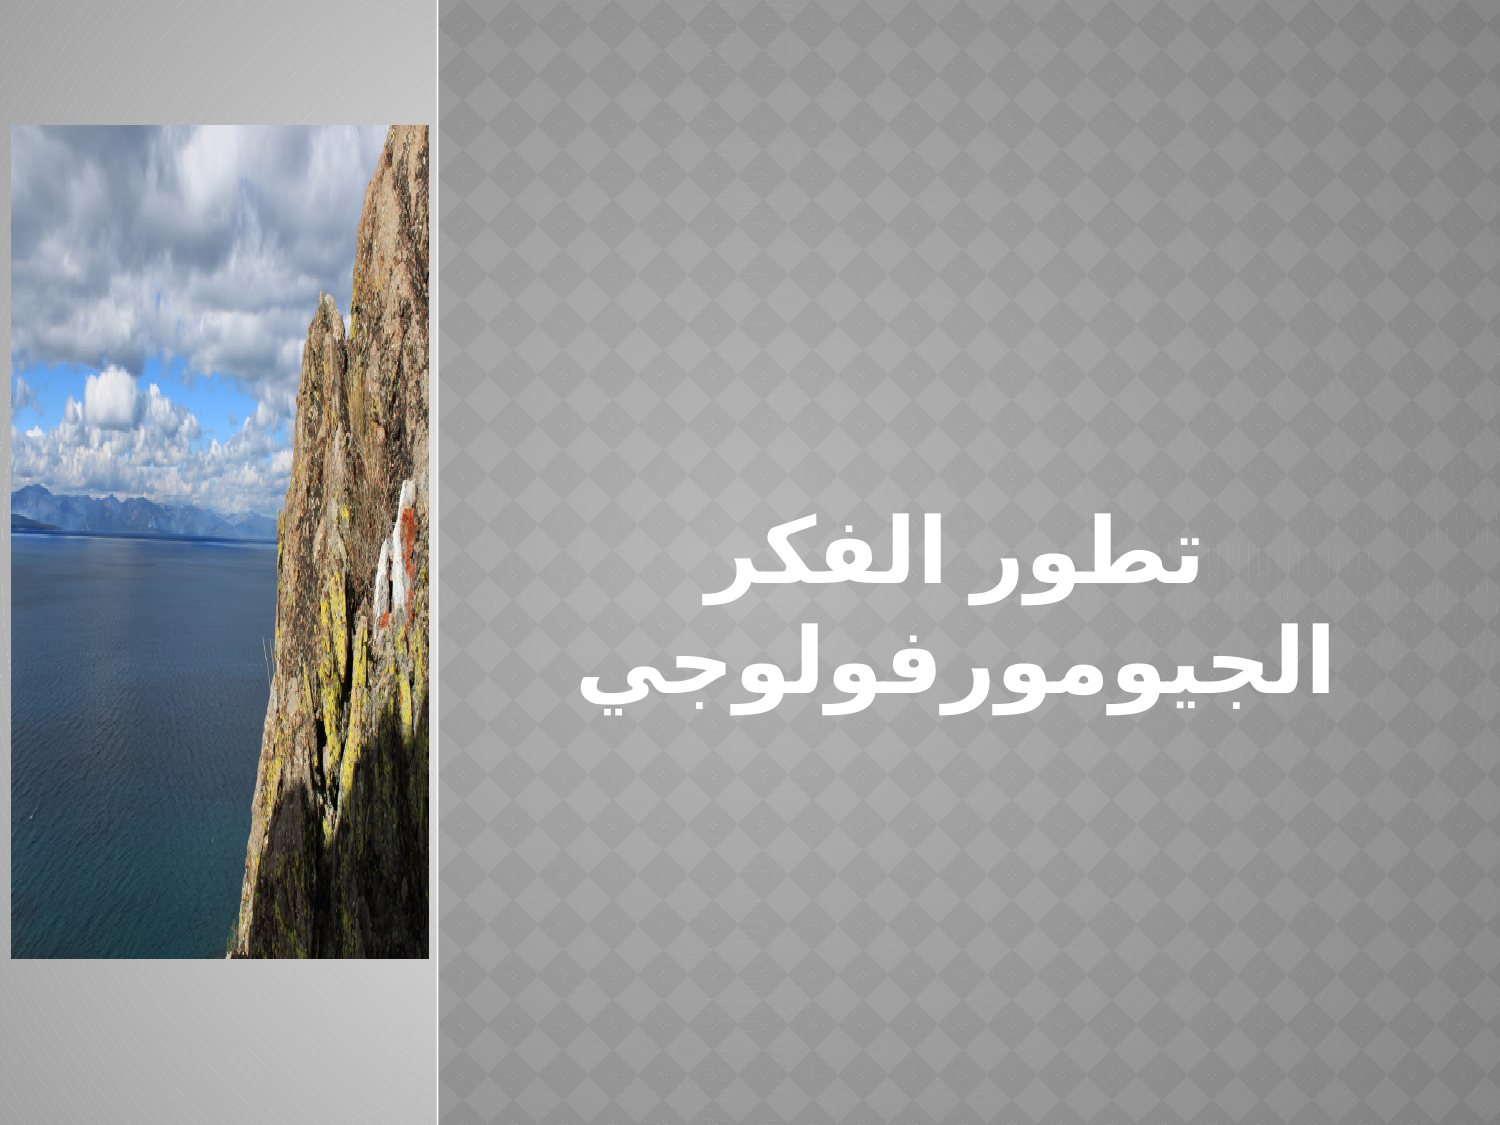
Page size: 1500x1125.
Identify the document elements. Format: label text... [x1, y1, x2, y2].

picture [10, 124, 429, 959]
subtitle تطور الفكر الجيومورفولوجي [478, 491, 1436, 762]
